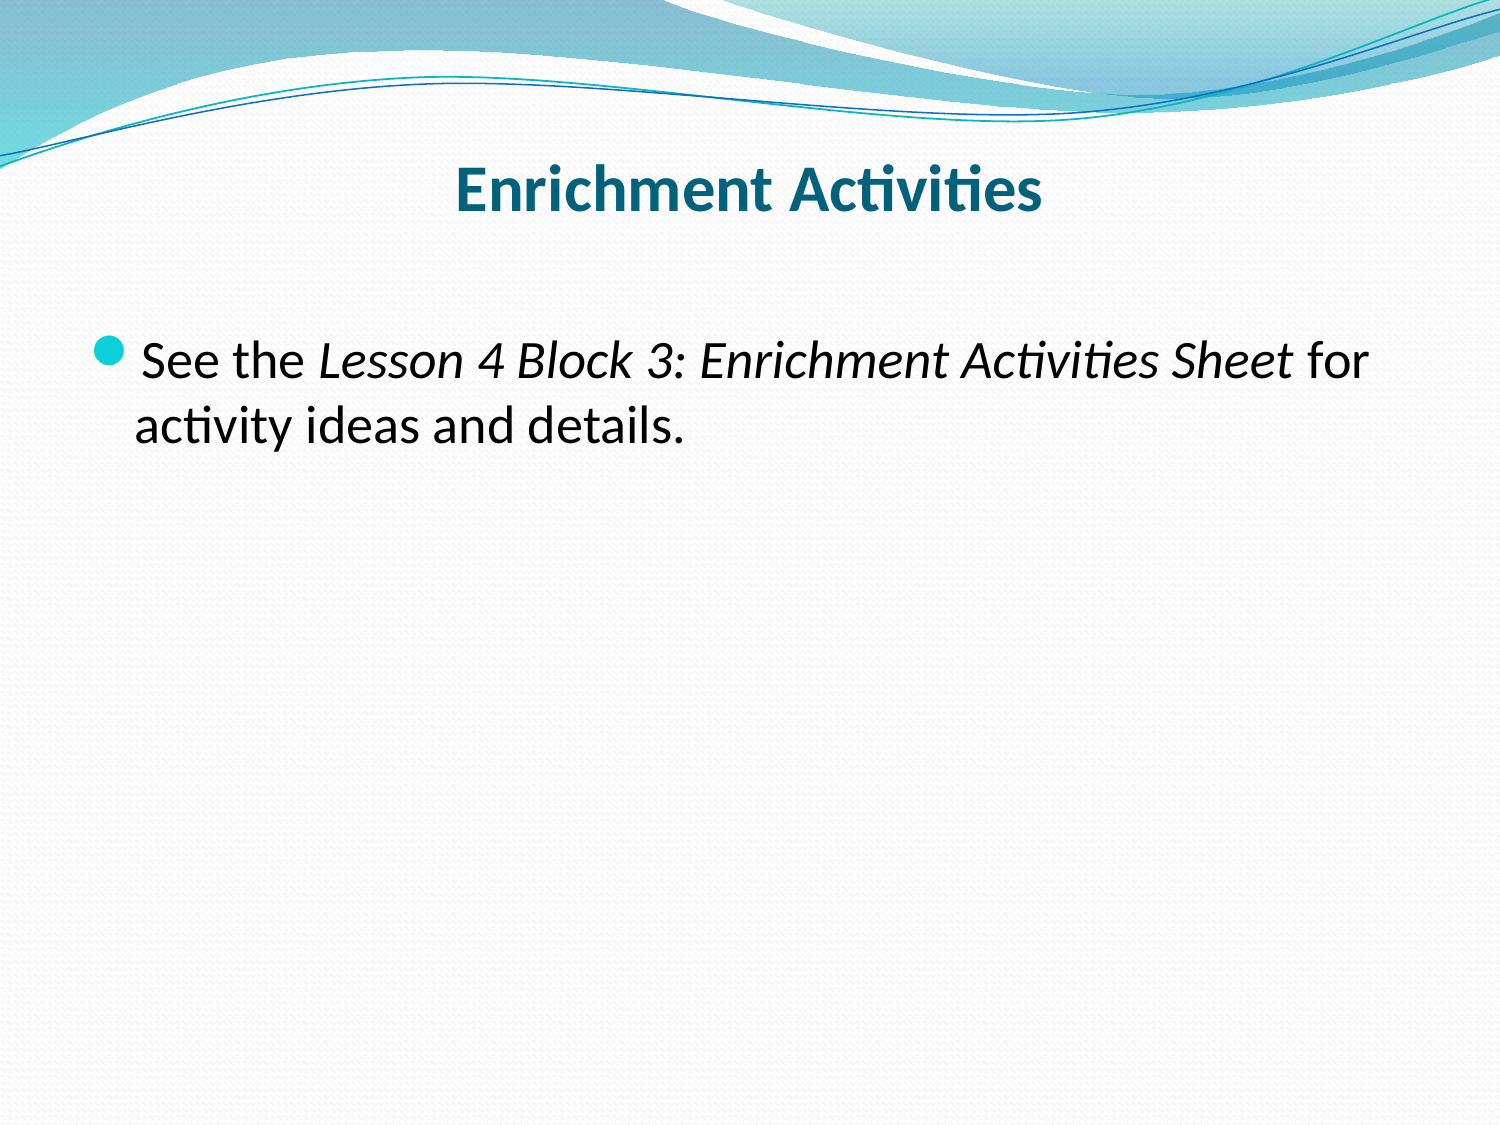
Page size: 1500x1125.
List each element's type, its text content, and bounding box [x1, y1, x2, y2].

title Enrichment Activities [75, 115, 1425, 225]
list See the Lesson 4 Block 3: Enrichment Activities Sheet for activity ideas and details. [75, 317, 1425, 1038]
